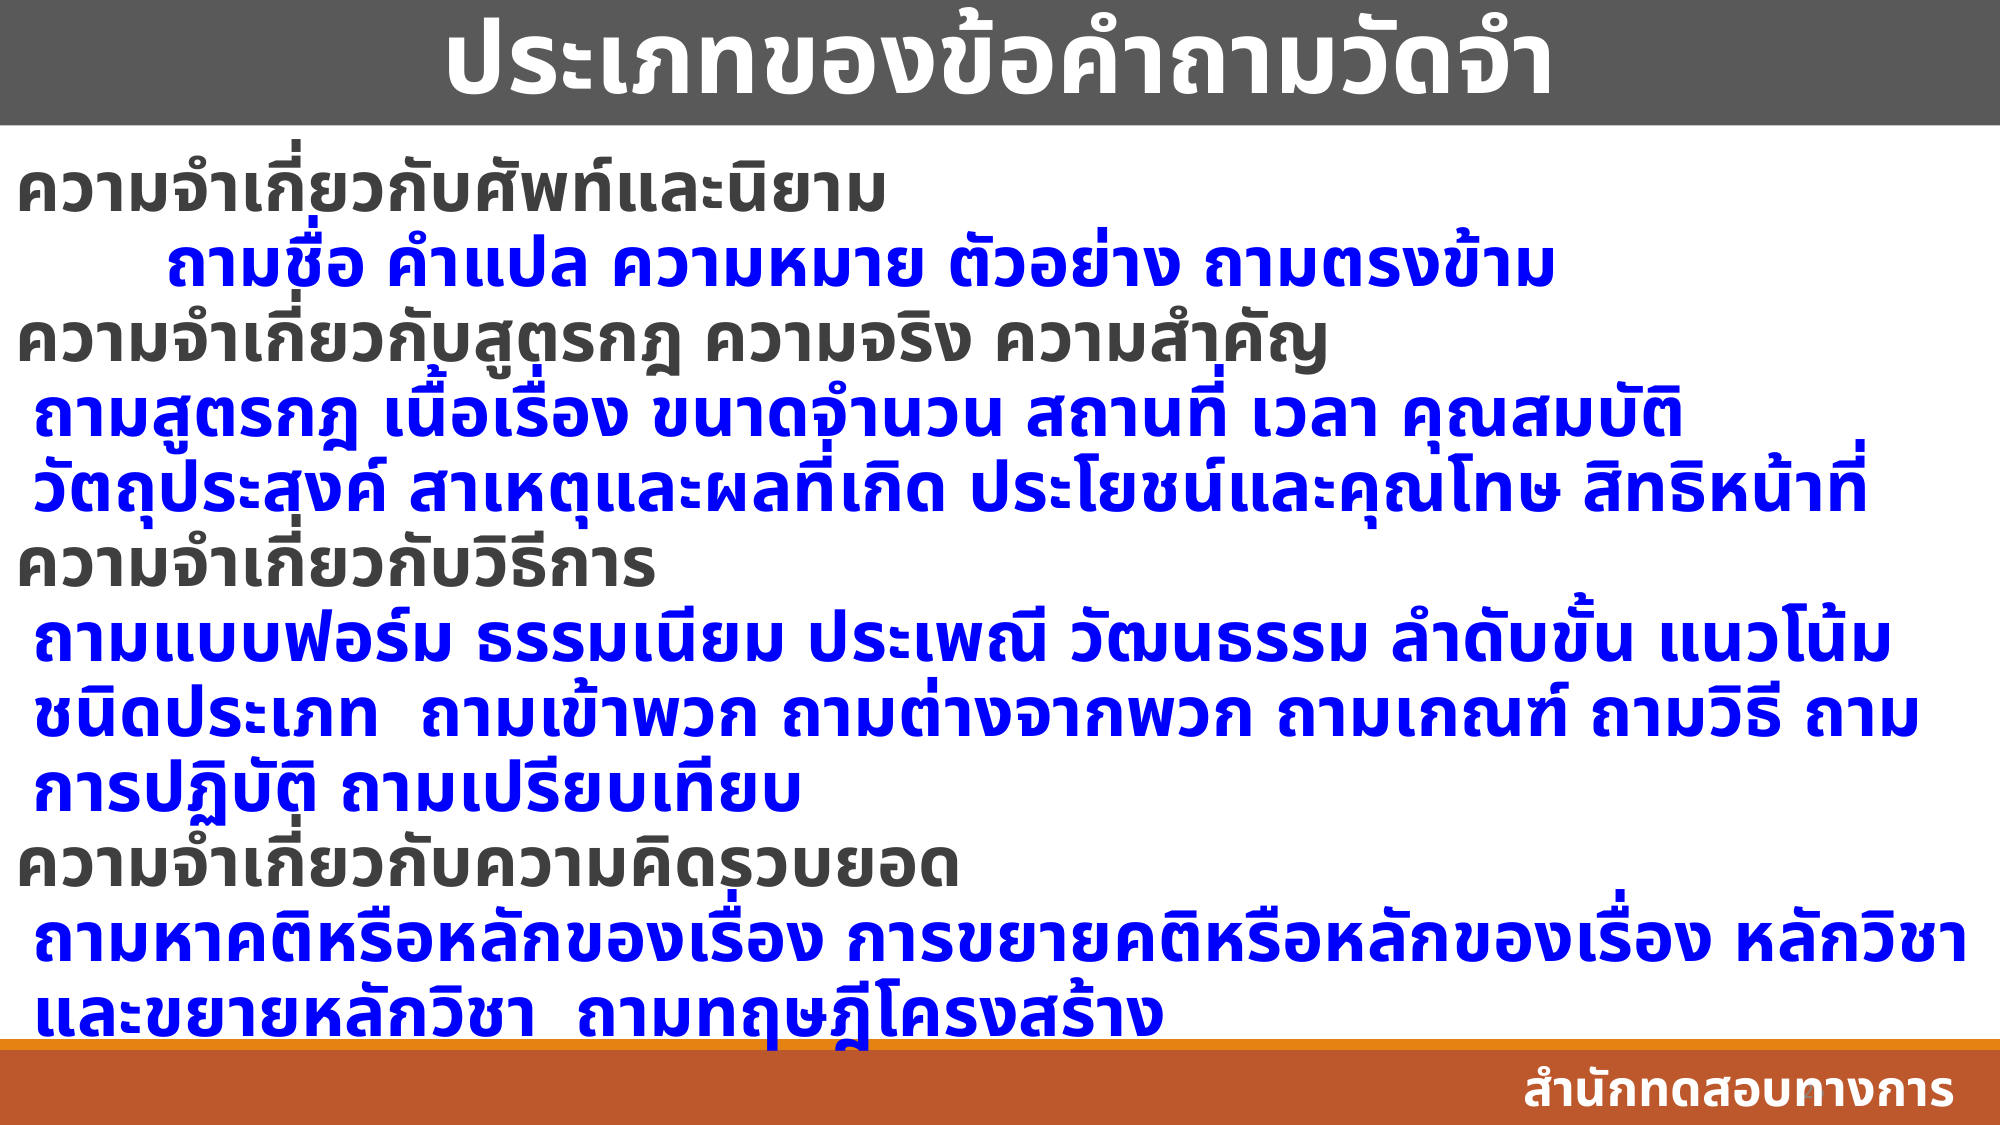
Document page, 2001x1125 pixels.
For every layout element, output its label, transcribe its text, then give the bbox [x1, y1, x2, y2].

title ประเภทของข้อคำถามวัดจำ [0, 0, 2000, 126]
text_box สำนักทดสอบทางการศึกษา สพฐ. [1508, 1049, 1995, 1125]
list ความจำเกี่ยวกับศัพท์และนิยาม ถามชื่อ คำแปล ความหมาย ตัวอย่าง ถามตรงข้าม ความจำเกี่ยวกับสูตรกฎ ความจริง ความสำคัญ ถามสูตรกฎ เนื้อเรื่อง ขนาดจำนวน สถานที่ เวลา คุณสมบัติ วัตถุประสงค์ สาเหตุและผลที่เกิด ประโยชน์และคุณโทษ สิทธิหน้าที่ ความจำเกี่ยวกับวิธีการ ถามแบบฟอร์ม ธรรมเนียม ประเพณี วัฒนธรรม ลำดับขั้น แนวโน้ม ชนิดประเภท ถามเข้าพวก ถามต่างจากพวก ถามเกณฑ์ ถามวิธี ถามการปฏิบัติ ถามเปรียบเทียบ ความจำเกี่ยวกับความคิดรวบยอด ถามหาคติหรือหลักของเรื่อง การขยายคติหรือหลักของเรื่อง หลักวิชาและขยายหลักวิชา ถามทฤษฎีโครงสร้าง [0, 144, 2000, 988]
